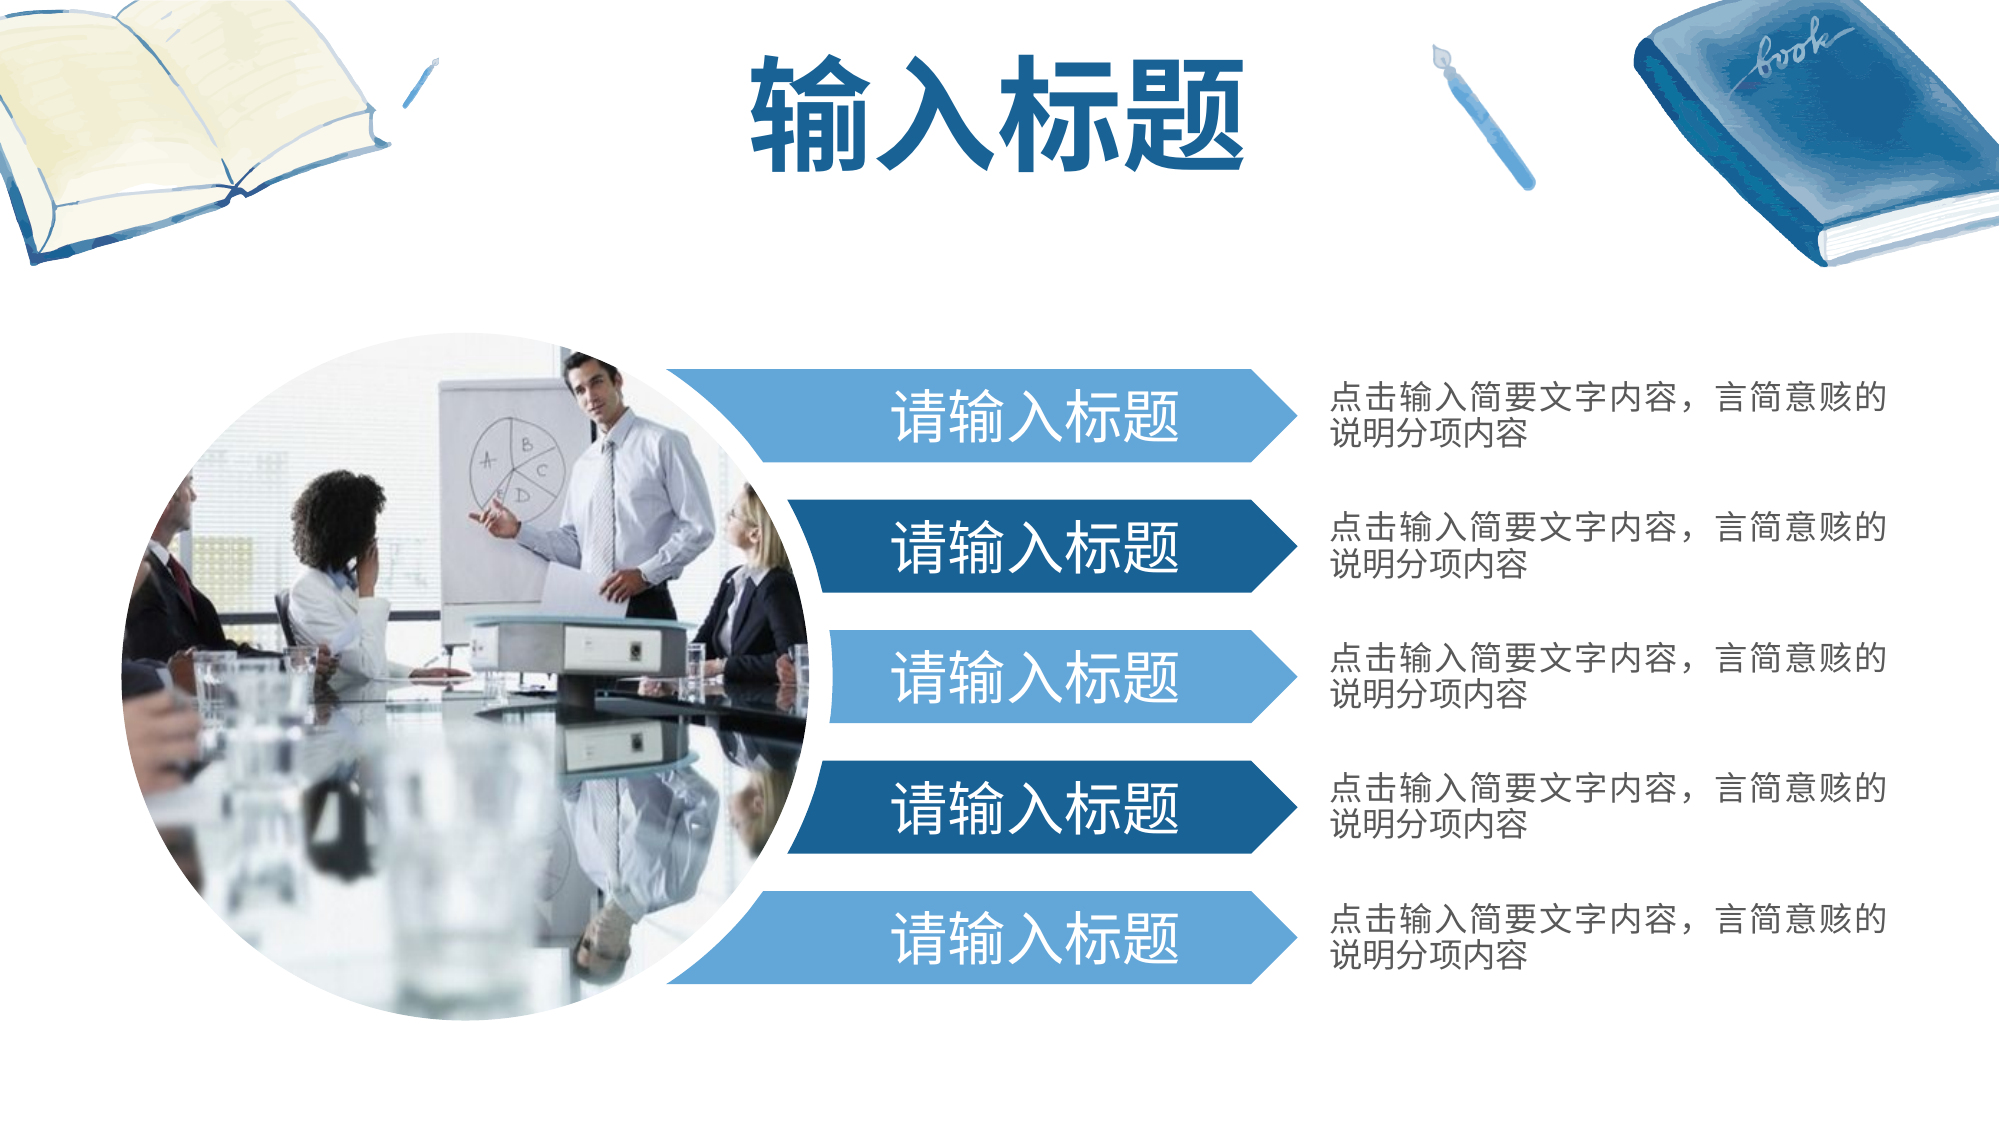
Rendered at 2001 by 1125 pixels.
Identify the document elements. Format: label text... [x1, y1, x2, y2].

text_box [120, 331, 811, 1022]
text_box 请输入标题 [846, 641, 1225, 712]
text_box [662, 368, 1300, 464]
text_box 请输入标题 [841, 510, 1230, 581]
text_box [828, 629, 1300, 725]
text_box 点击输入简要文字内容，言简意赅的说明分项内容 [1329, 379, 1889, 453]
text_box [662, 890, 1300, 986]
text_box 请输入标题 [841, 380, 1230, 451]
picture [0, 0, 447, 280]
text_box 请输入标题 [841, 771, 1230, 842]
text_box 点击输入简要文字内容，言简意赅的说明分项内容 [1329, 640, 1889, 714]
text_box 请输入标题 [841, 902, 1230, 973]
text_box 点击输入简要文字内容，言简意赅的说明分项内容 [1329, 901, 1889, 974]
text_box [785, 498, 1300, 594]
text_box 点击输入简要文字内容，言简意赅的说明分项内容 [1329, 771, 1889, 844]
text_box 点击输入简要文字内容，言简意赅的说明分项内容 [1329, 510, 1889, 583]
text_box 输入标题 [607, 29, 1387, 194]
picture [1421, 0, 2000, 280]
text_box [785, 759, 1300, 855]
